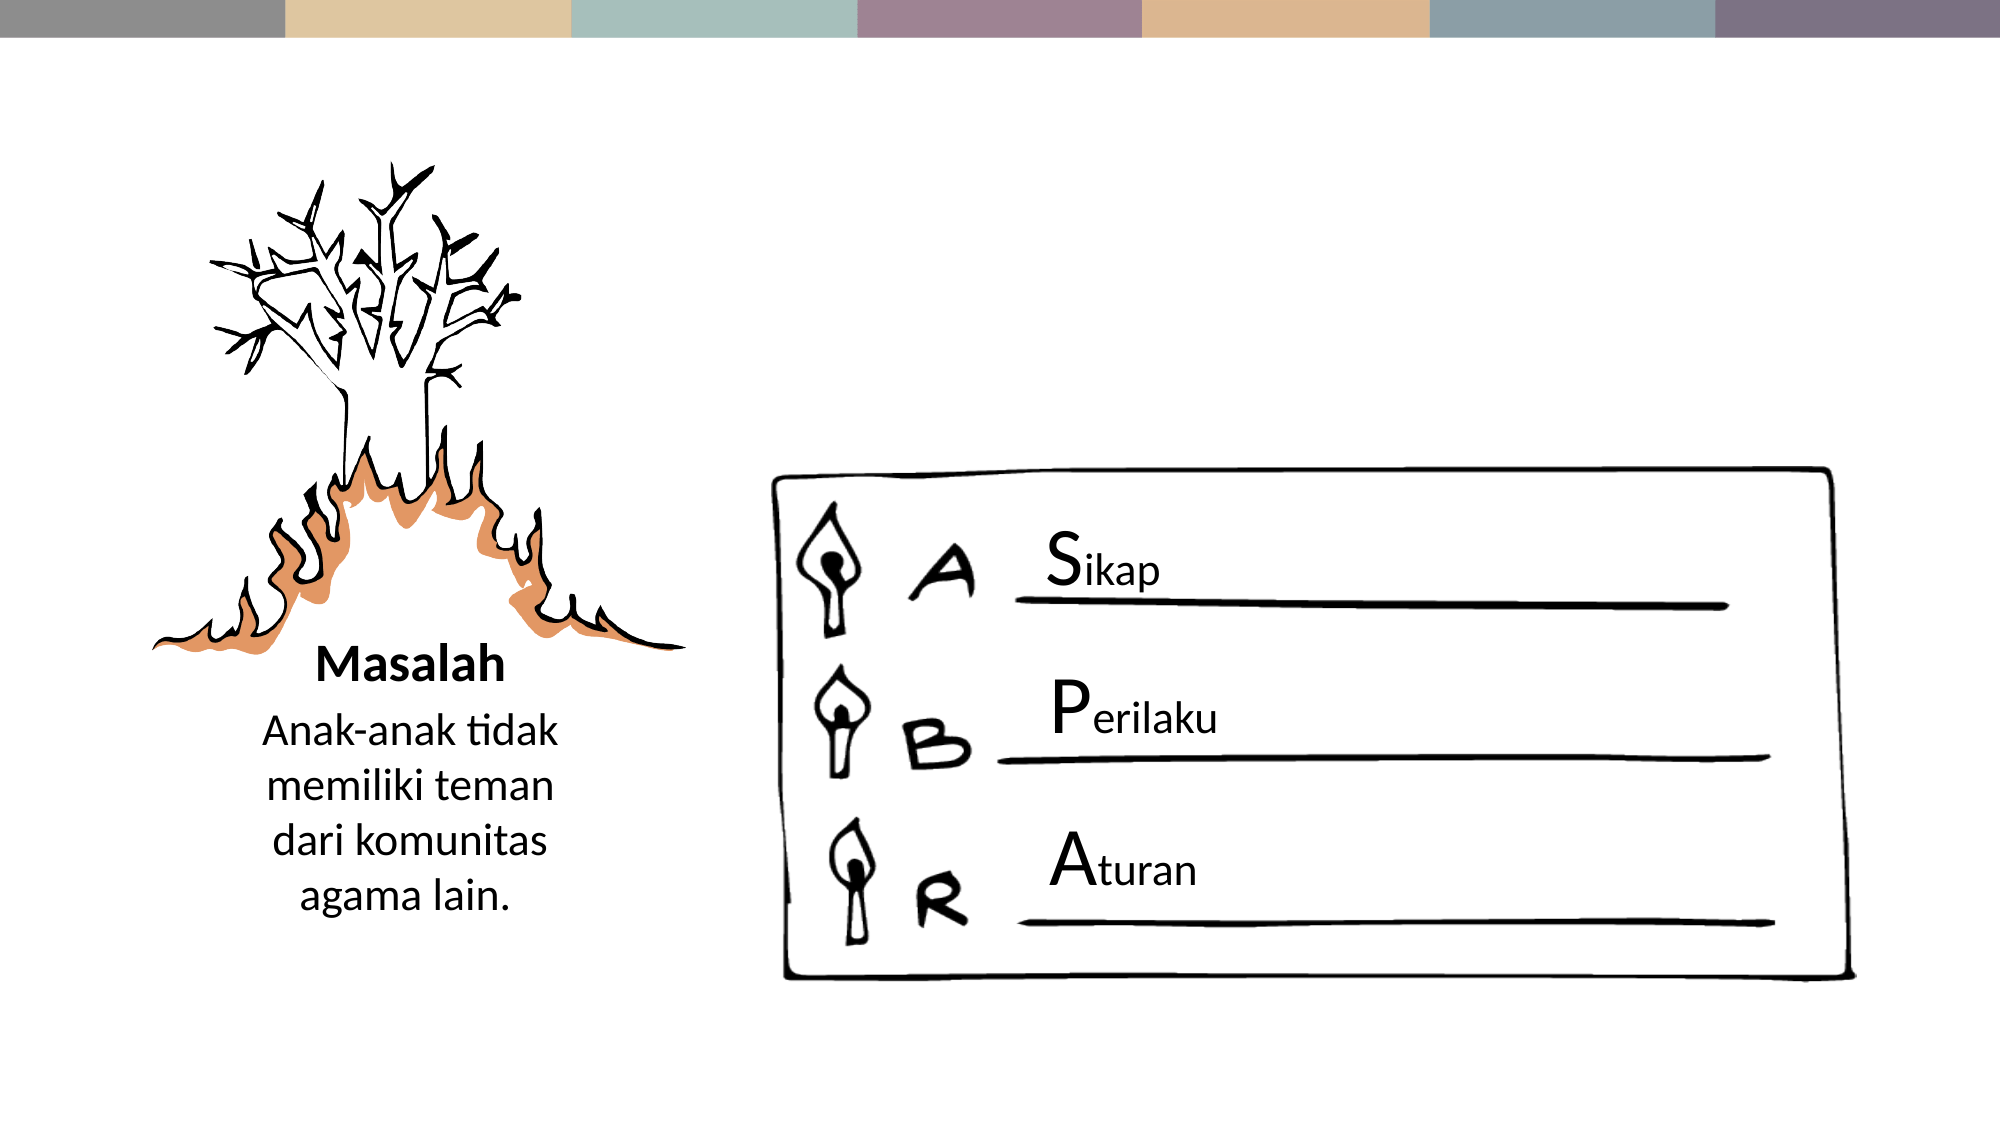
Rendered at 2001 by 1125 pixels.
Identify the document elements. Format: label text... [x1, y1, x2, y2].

picture [0, 0, 2000, 38]
picture [771, 466, 1858, 984]
text_box Masalah [259, 663, 562, 692]
picture [152, 160, 687, 655]
text_box Anak-anak tidak memiliki teman dari komunitas agama lain. [212, 692, 609, 928]
